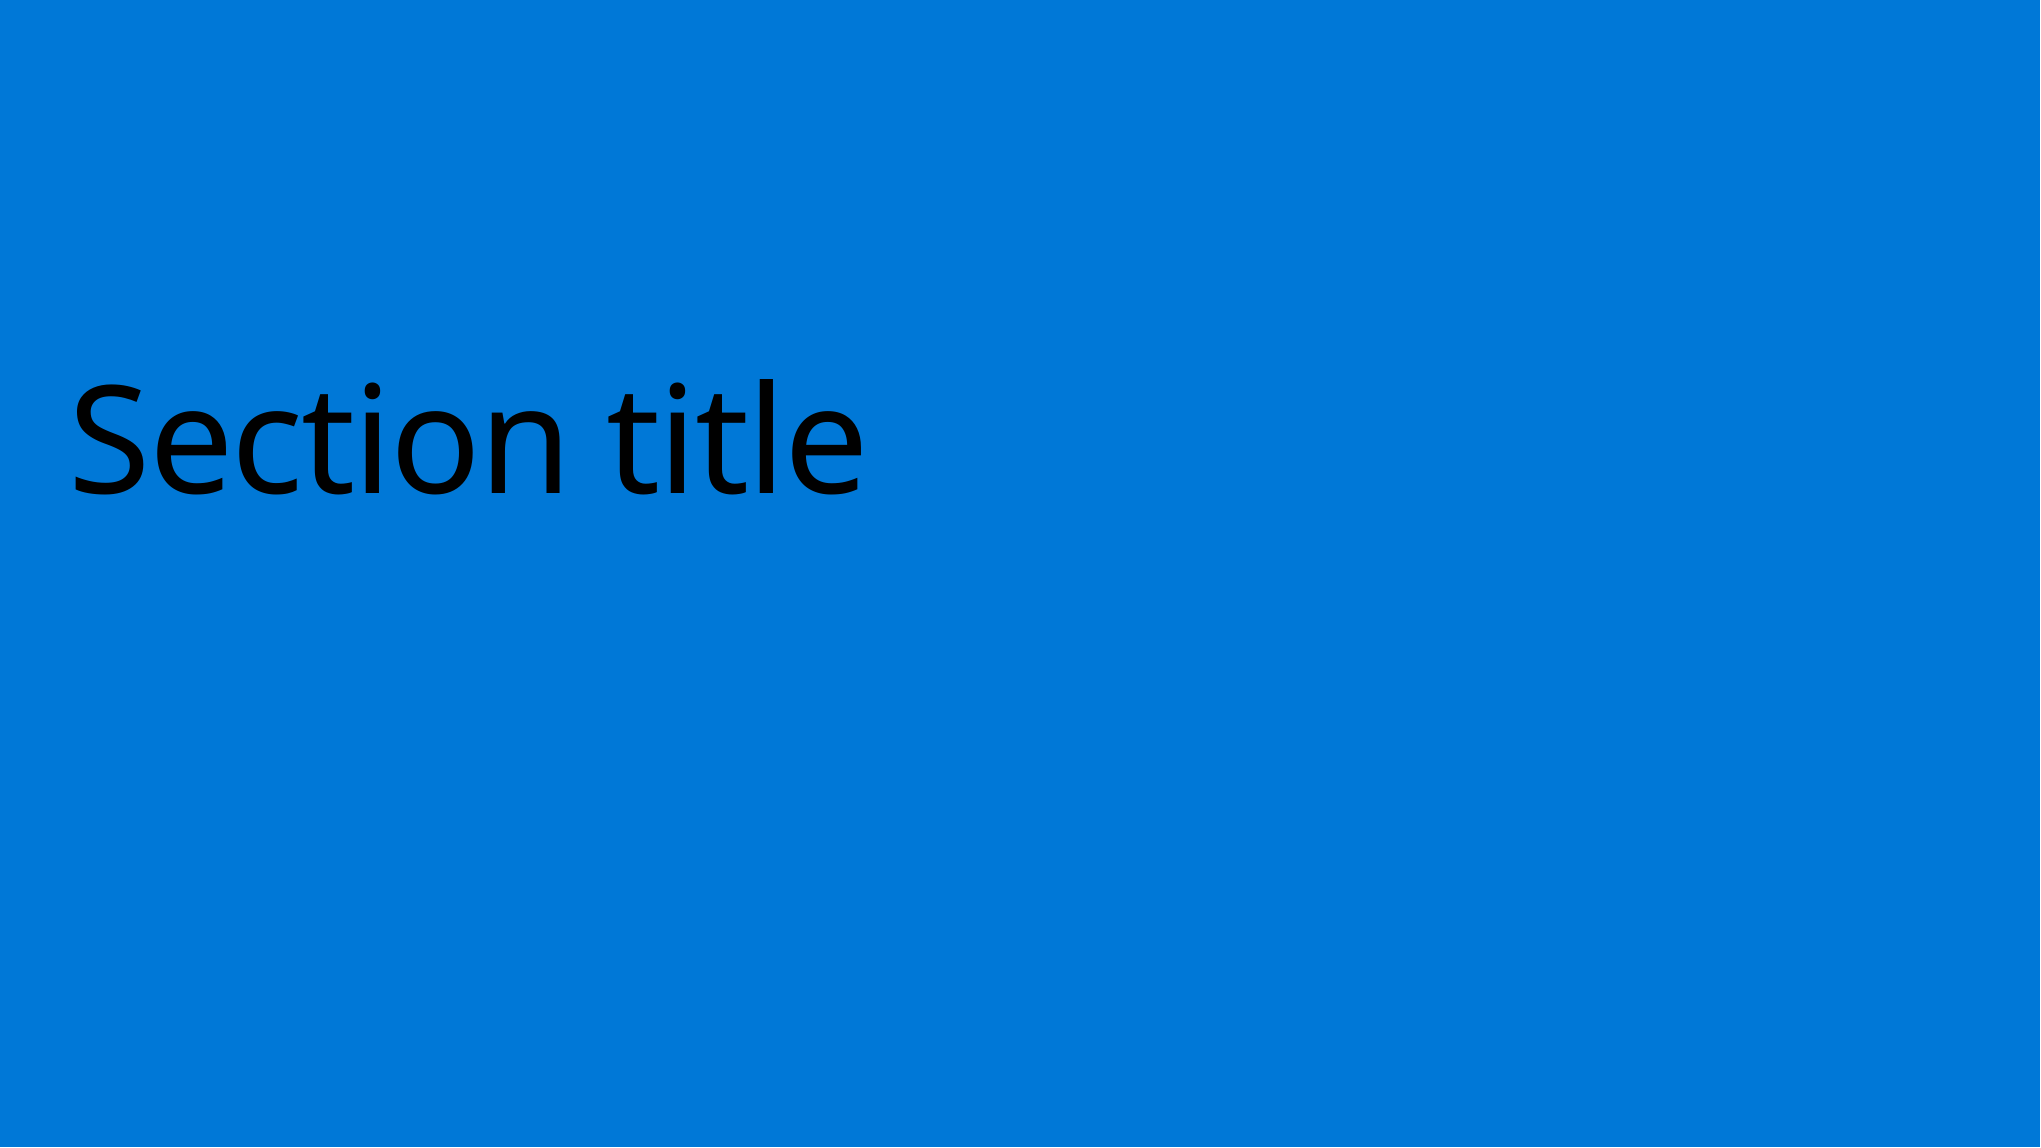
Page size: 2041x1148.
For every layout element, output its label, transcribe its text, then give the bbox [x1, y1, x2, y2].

title Section title [45, 348, 1996, 543]
